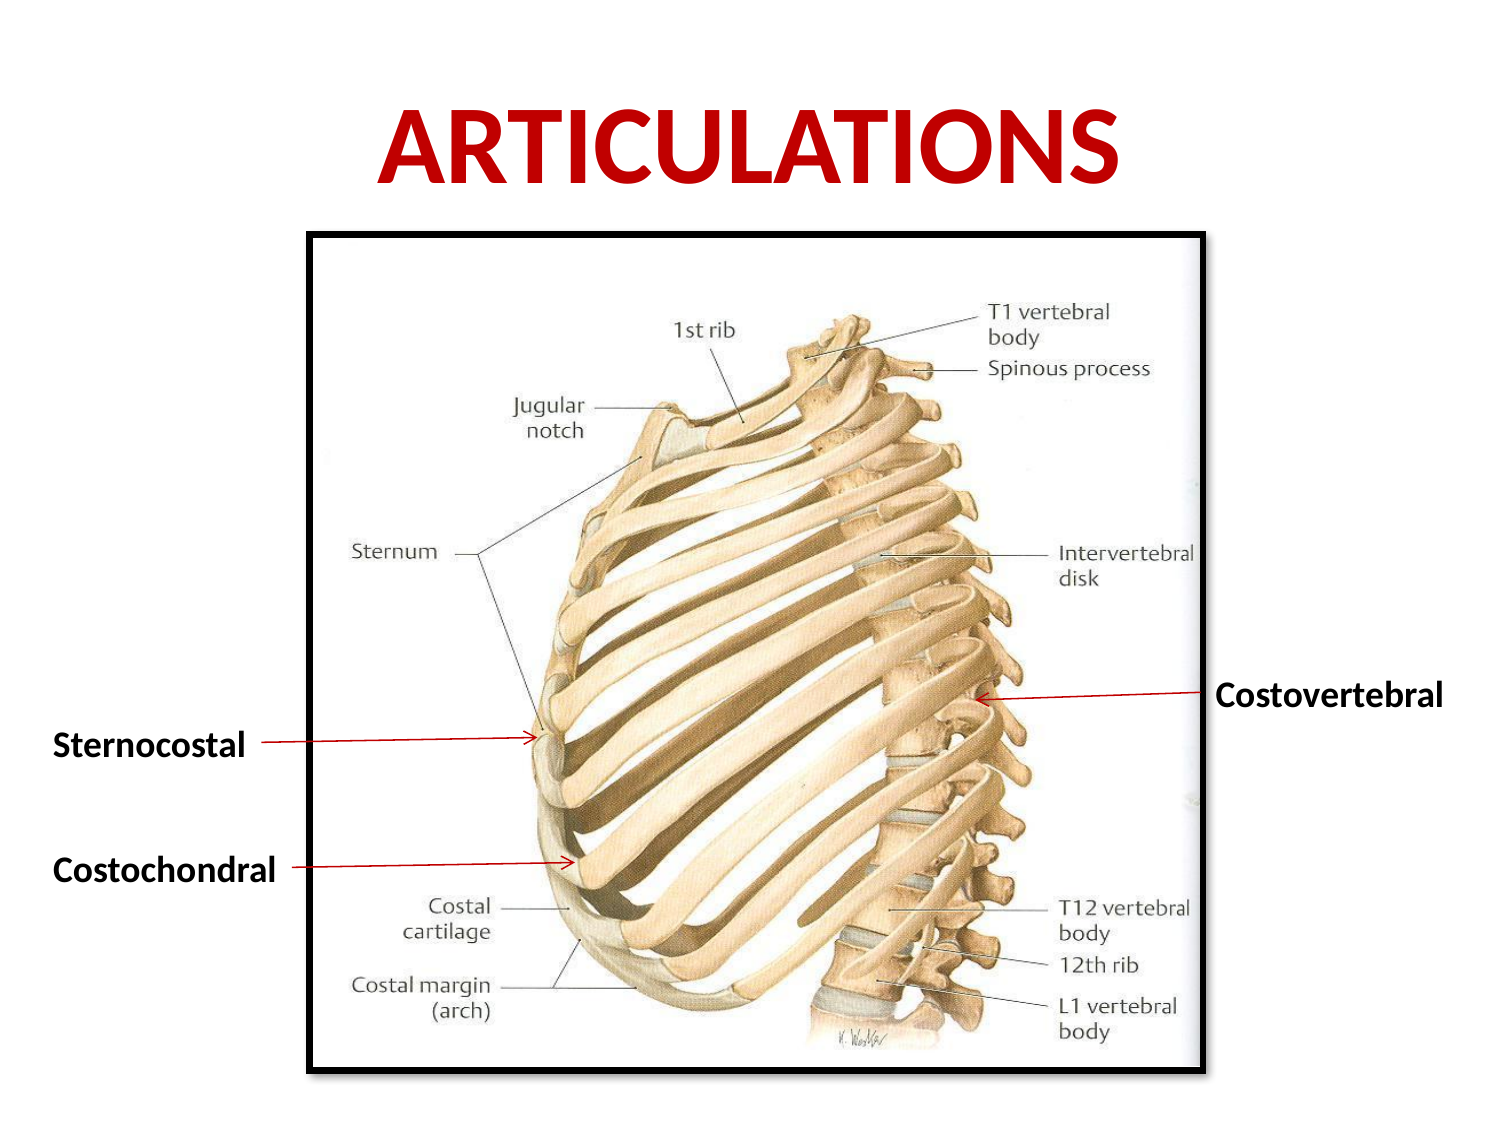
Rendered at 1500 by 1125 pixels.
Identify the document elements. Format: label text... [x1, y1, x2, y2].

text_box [974, 692, 1201, 701]
title ARTICULATIONS [75, 45, 1425, 233]
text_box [292, 862, 576, 868]
text_box Costovertebral [1204, 662, 1460, 723]
text_box Sternocostal [38, 712, 262, 773]
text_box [261, 737, 538, 743]
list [312, 237, 1201, 1068]
text_box Costochondral [38, 837, 292, 898]
